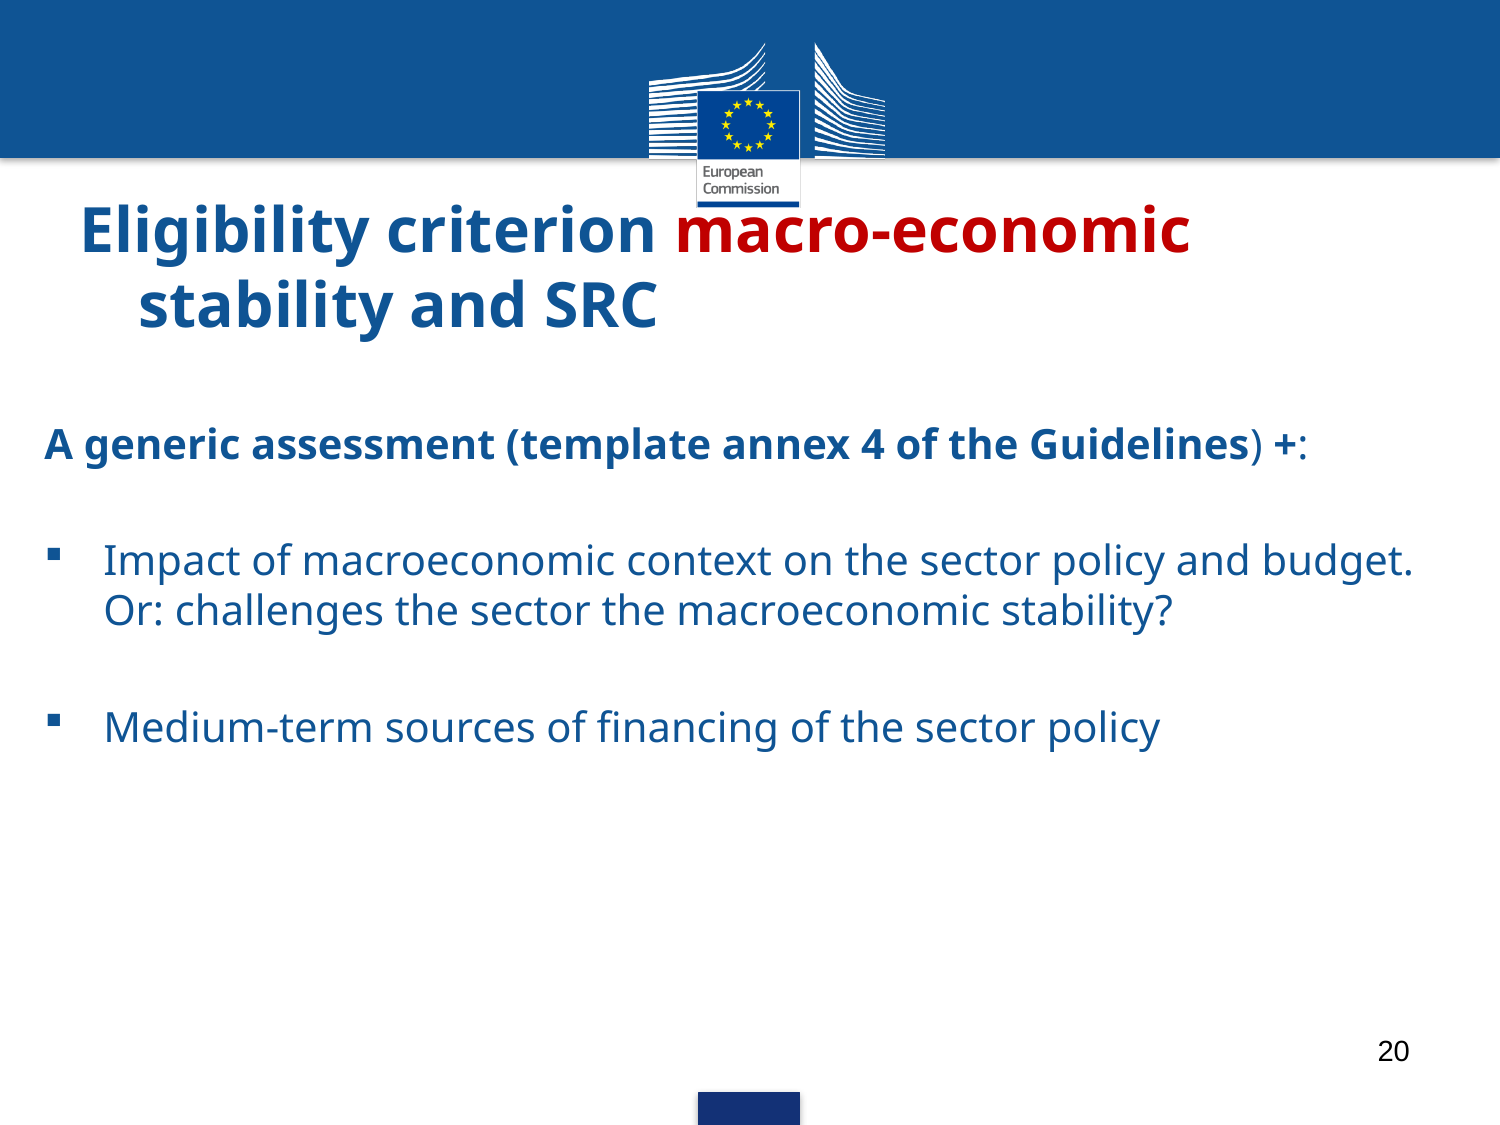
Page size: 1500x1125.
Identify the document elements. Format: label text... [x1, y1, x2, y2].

picture [649, 42, 885, 208]
title Eligibility criterion macro-economic stability and SRC [64, 219, 1415, 361]
list A generic assessment (template annex 4 of the Guidelines) +: Impact of macroeconomic context on the sector policy and budget. Or: challenges the sector the macroeconomic stability? Medium-term sources of financing of the sector policy [29, 361, 1459, 1012]
slide_number 20 [1074, 1024, 1425, 1103]
